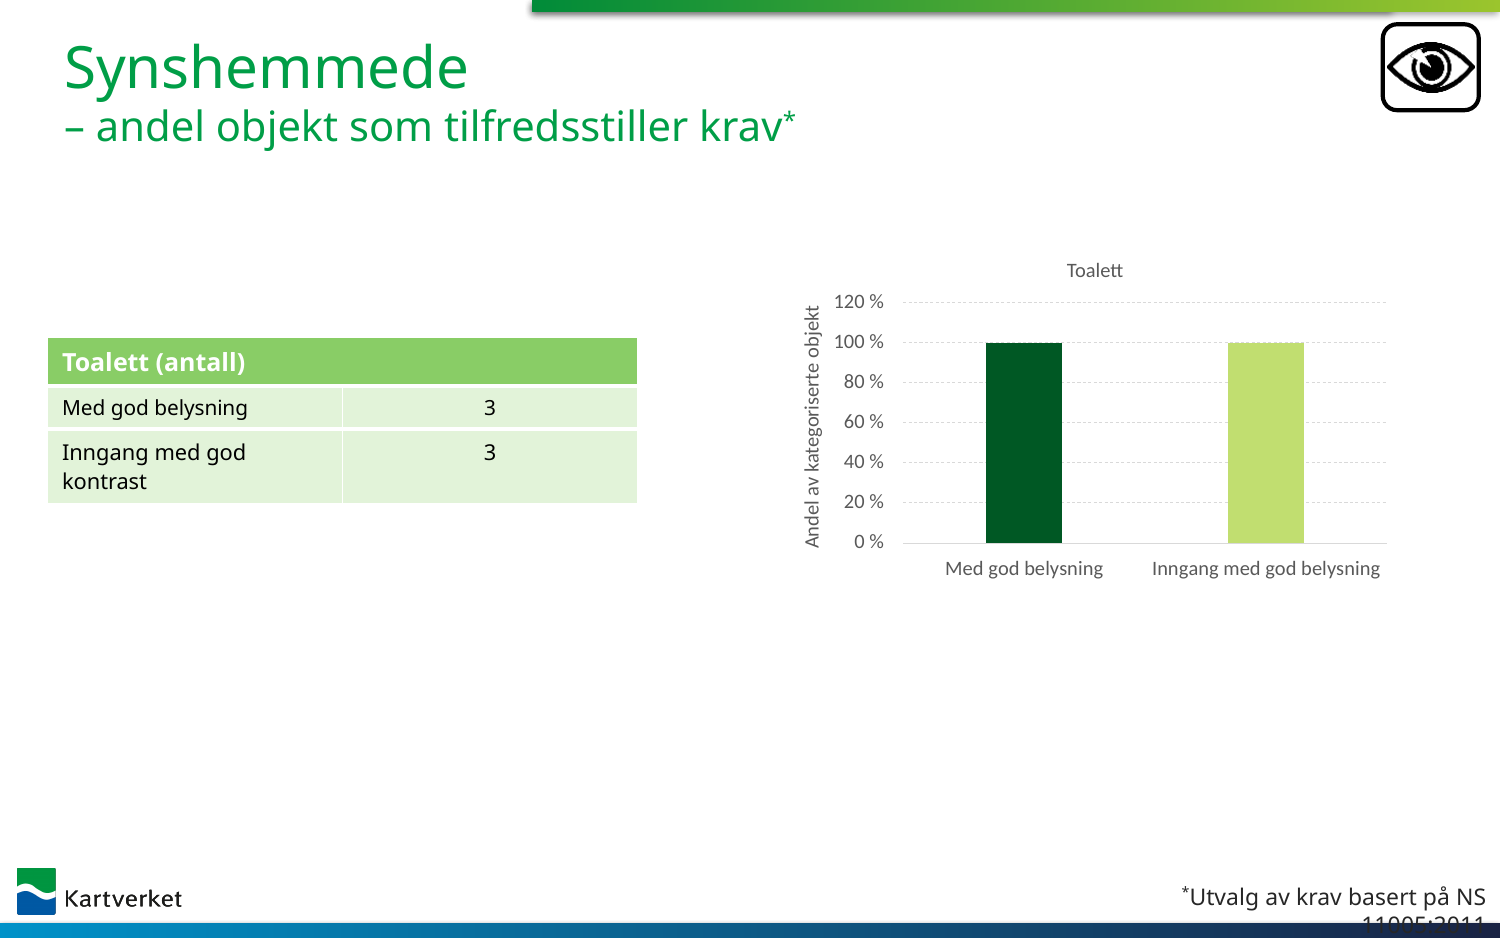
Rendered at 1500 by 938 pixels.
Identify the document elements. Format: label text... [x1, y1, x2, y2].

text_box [1382, 24, 1480, 111]
table_cell Med god belysning [48, 388, 342, 427]
table_cell Inngang med god kontrast [48, 431, 342, 503]
picture [791, 249, 1400, 589]
text_box Synshemmede – andel objekt som tilfredsstiller krav* [49, 24, 1431, 158]
table_cell 3 [343, 388, 637, 427]
table_header Toalett (antall) [48, 338, 637, 384]
table_cell 3 [343, 431, 637, 503]
text_box *Utvalg av krav basert på NS 11005:2011 [1068, 873, 1500, 938]
